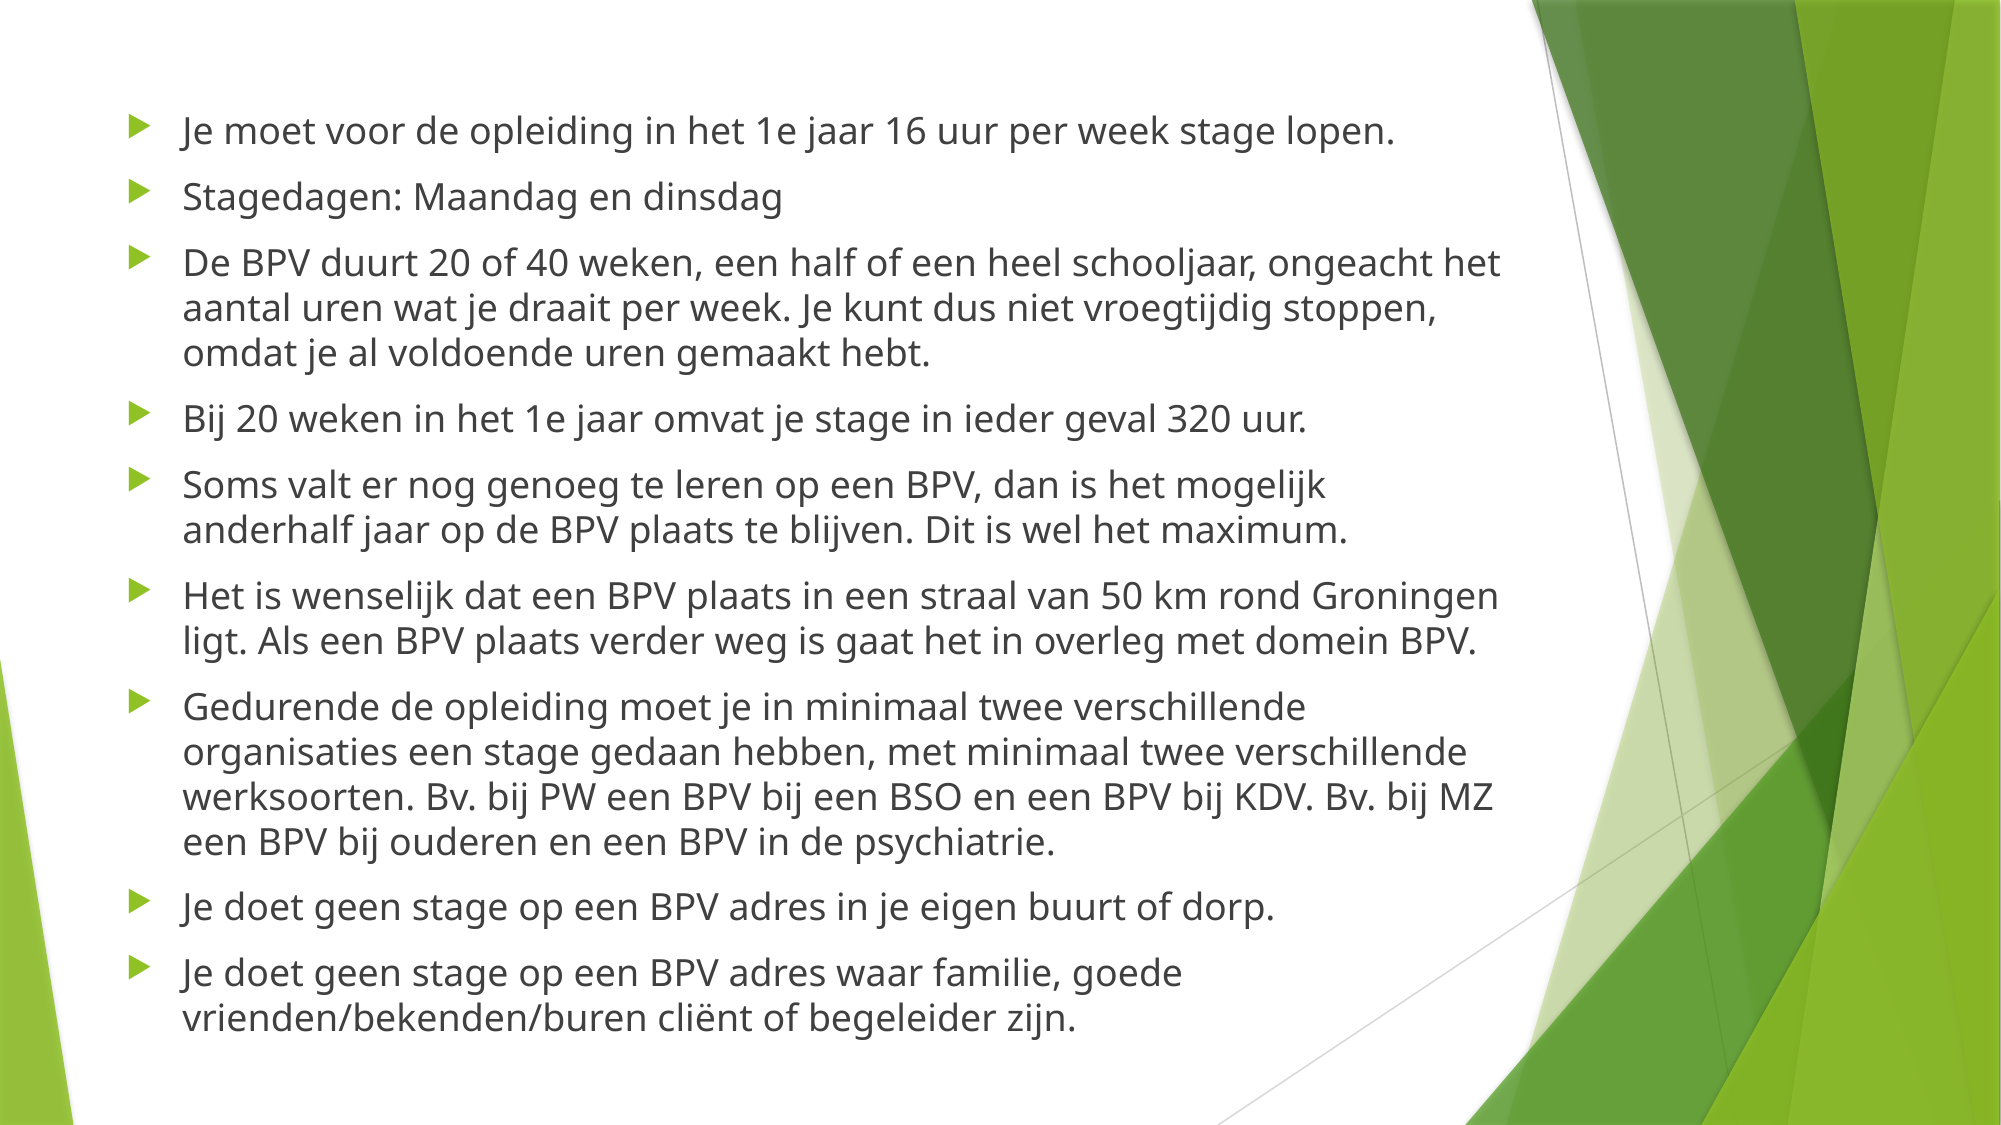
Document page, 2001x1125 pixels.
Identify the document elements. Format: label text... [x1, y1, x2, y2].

list Je moet voor de opleiding in het 1e jaar 16 uur per week stage lopen. Stagedagen: Maandag en dinsdag De BPV duurt 20 of 40 weken, een half of een heel schooljaar, ongeacht het aantal uren wat je draait per week. Je kunt dus niet vroegtijdig stoppen, omdat je al voldoende uren gemaakt hebt. Bij 20 weken in het 1e jaar omvat je stage in ieder geval 320 uur. Soms valt er nog genoeg te leren op een BPV, dan is het mogelijk anderhalf jaar op de BPV plaats te blijven. Dit is wel het maximum. Het is wenselijk dat een BPV plaats in een straal van 50 km rond Groningen ligt. Als een BPV plaats verder weg is gaat het in overleg met domein BPV. Gedurende de opleiding moet je in minimaal twee verschillende organisaties een stage gedaan hebben, met minimaal twee verschillende werksoorten. Bv. bij PW een BPV bij een BSO en een BPV bij KDV. Bv. bij MZ een BPV bij ouderen en een BPV in de psychiatrie. Je doet geen stage op een BPV adres in je eigen buurt of dorp. Je doet geen stage op een BPV adres waar familie, goede vrienden/bekenden/buren cliënt of begeleider zijn. [111, 99, 1522, 1125]
